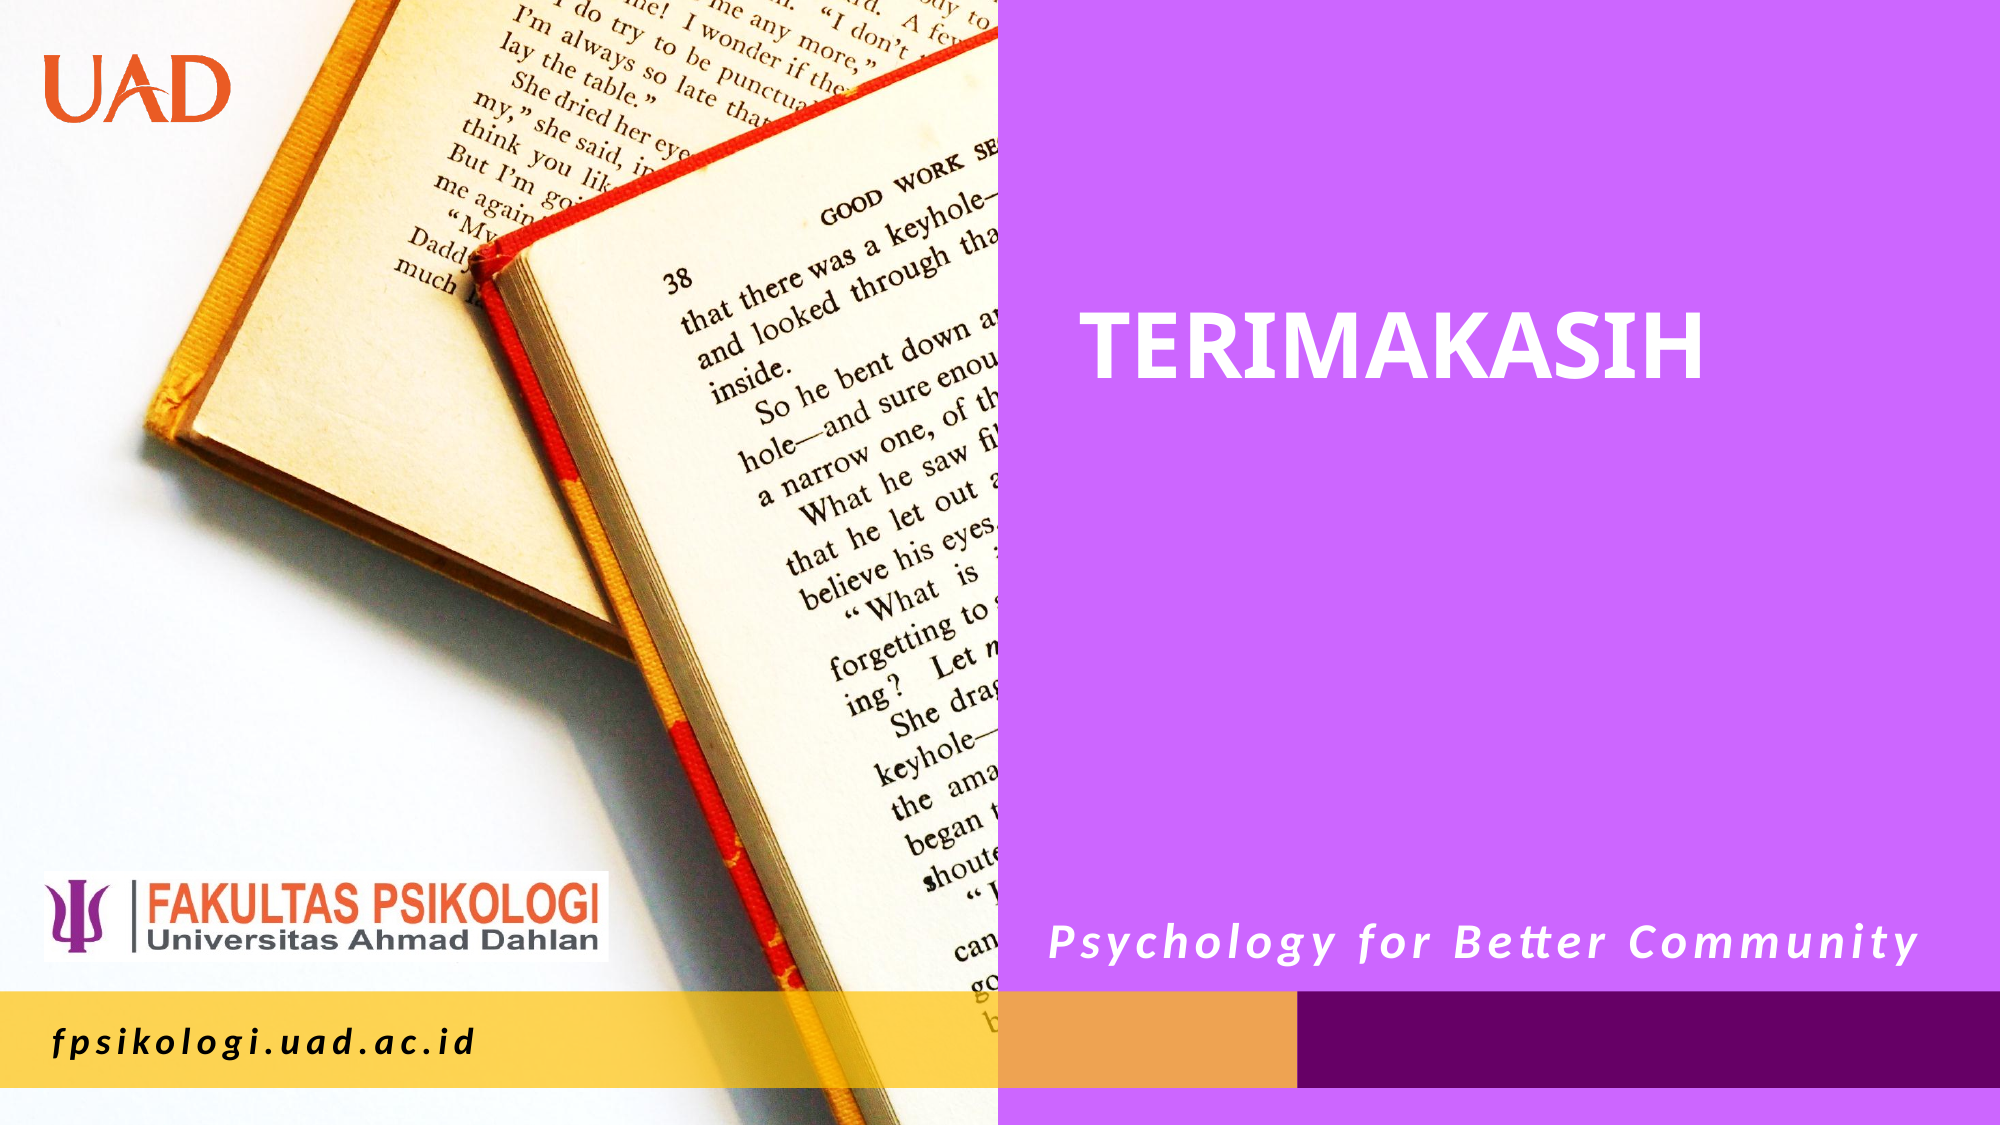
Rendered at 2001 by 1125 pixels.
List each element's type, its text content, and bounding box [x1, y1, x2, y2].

title TERIMAKASIH [1063, 240, 1960, 458]
picture [0, 0, 998, 991]
picture [0, 1088, 998, 1125]
